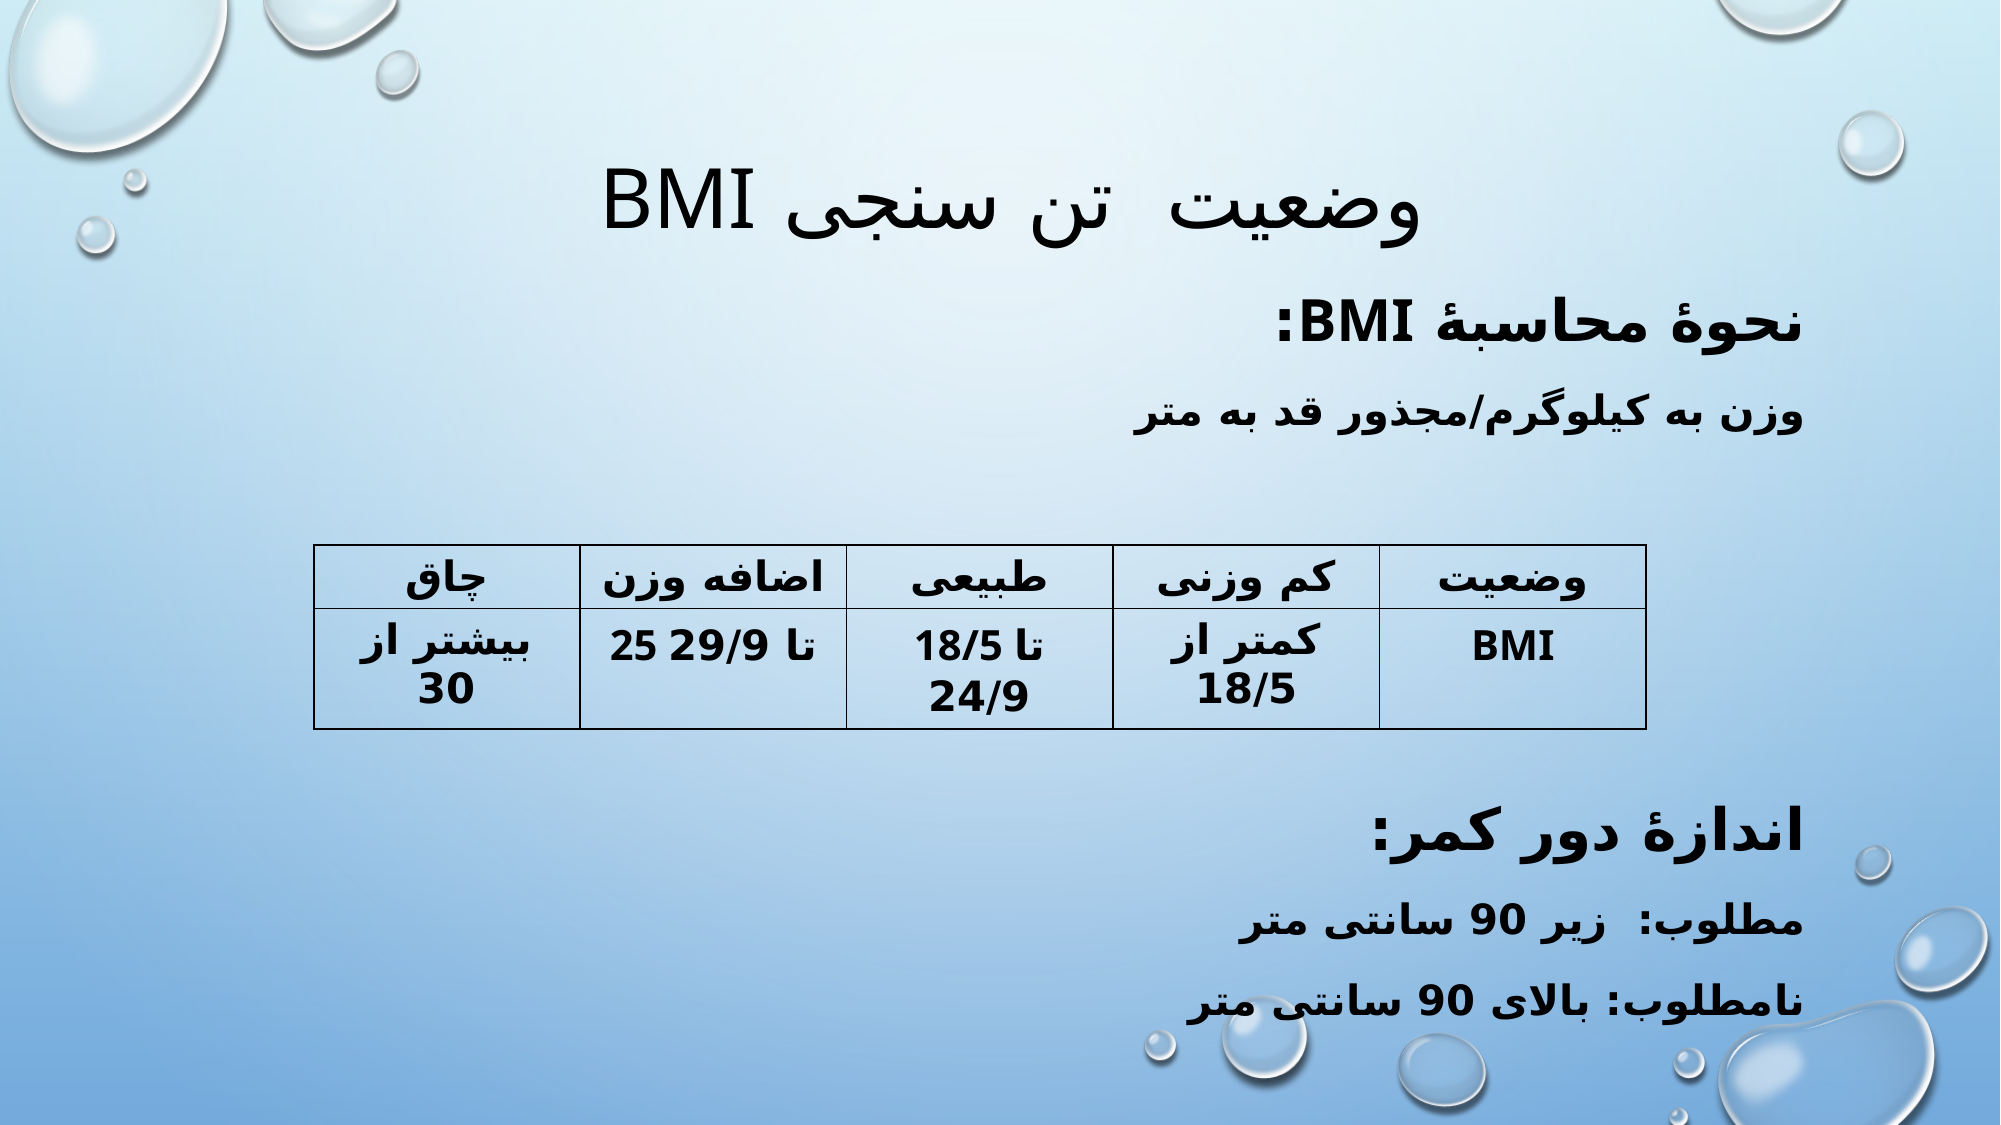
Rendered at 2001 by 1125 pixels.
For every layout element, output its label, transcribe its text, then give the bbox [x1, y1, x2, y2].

table_cell 25 تا 29/9 [581, 609, 846, 728]
table_cell BMI [1380, 609, 1645, 728]
list نحوۀ محاسبۀ BMI: وزن به کیلوگرم/مجذور قد به متر اندازۀ دور کمر: مطلوب: زیر 90 سانتی متر نامطلوب: بالای 90 سانتی متر [38, 261, 1821, 1089]
table_header طبیعی [847, 546, 1112, 608]
table_cell بیشتر از 30 [315, 609, 579, 728]
table_cell کمتر از 18/5 [1114, 609, 1379, 728]
picture [0, 0, 2000, 1125]
table_header کم وزنی [1114, 546, 1379, 608]
table_header وضعیت [1380, 546, 1645, 608]
title وضعیت تن سنجی BMI [149, 135, 1848, 255]
table_header اضافه وزن [581, 546, 846, 608]
table_header چاق [315, 546, 579, 608]
table_cell 18/5 تا 24/9 [847, 609, 1112, 728]
